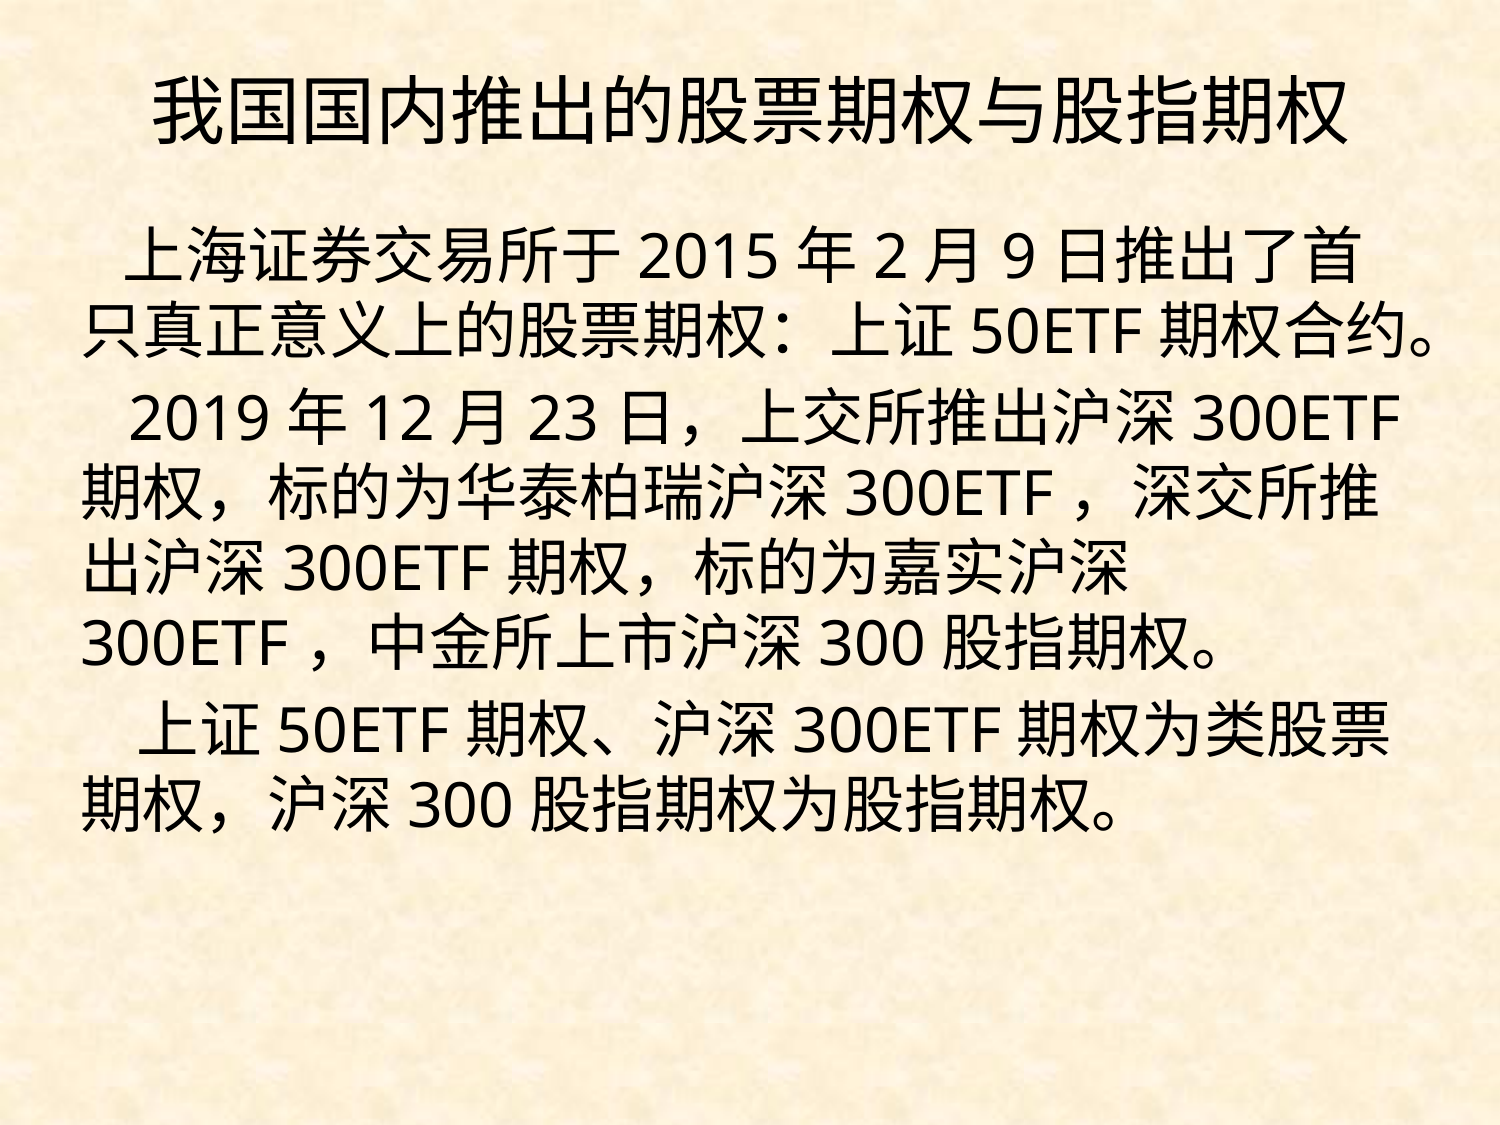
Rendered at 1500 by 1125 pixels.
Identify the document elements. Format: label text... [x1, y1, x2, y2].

list 上海证券交易所于2015年2月9日推出了首只真正意义上的股票期权：上证50ETF期权合约。 2019年12月23日，上交所推出沪深300ETF期权，标的为华泰柏瑞沪深300ETF，深交所推出沪深300ETF期权，标的为嘉实沪深300ETF，中金所上市沪深300股指期权。 上证50ETF期权、沪深300ETF期权为类股票期权，沪深300股指期权为股指期权。 [64, 208, 1425, 1059]
picture [0, 0, 1500, 1125]
title 我国国内推出的股票期权与股指期权 [75, 45, 1425, 173]
